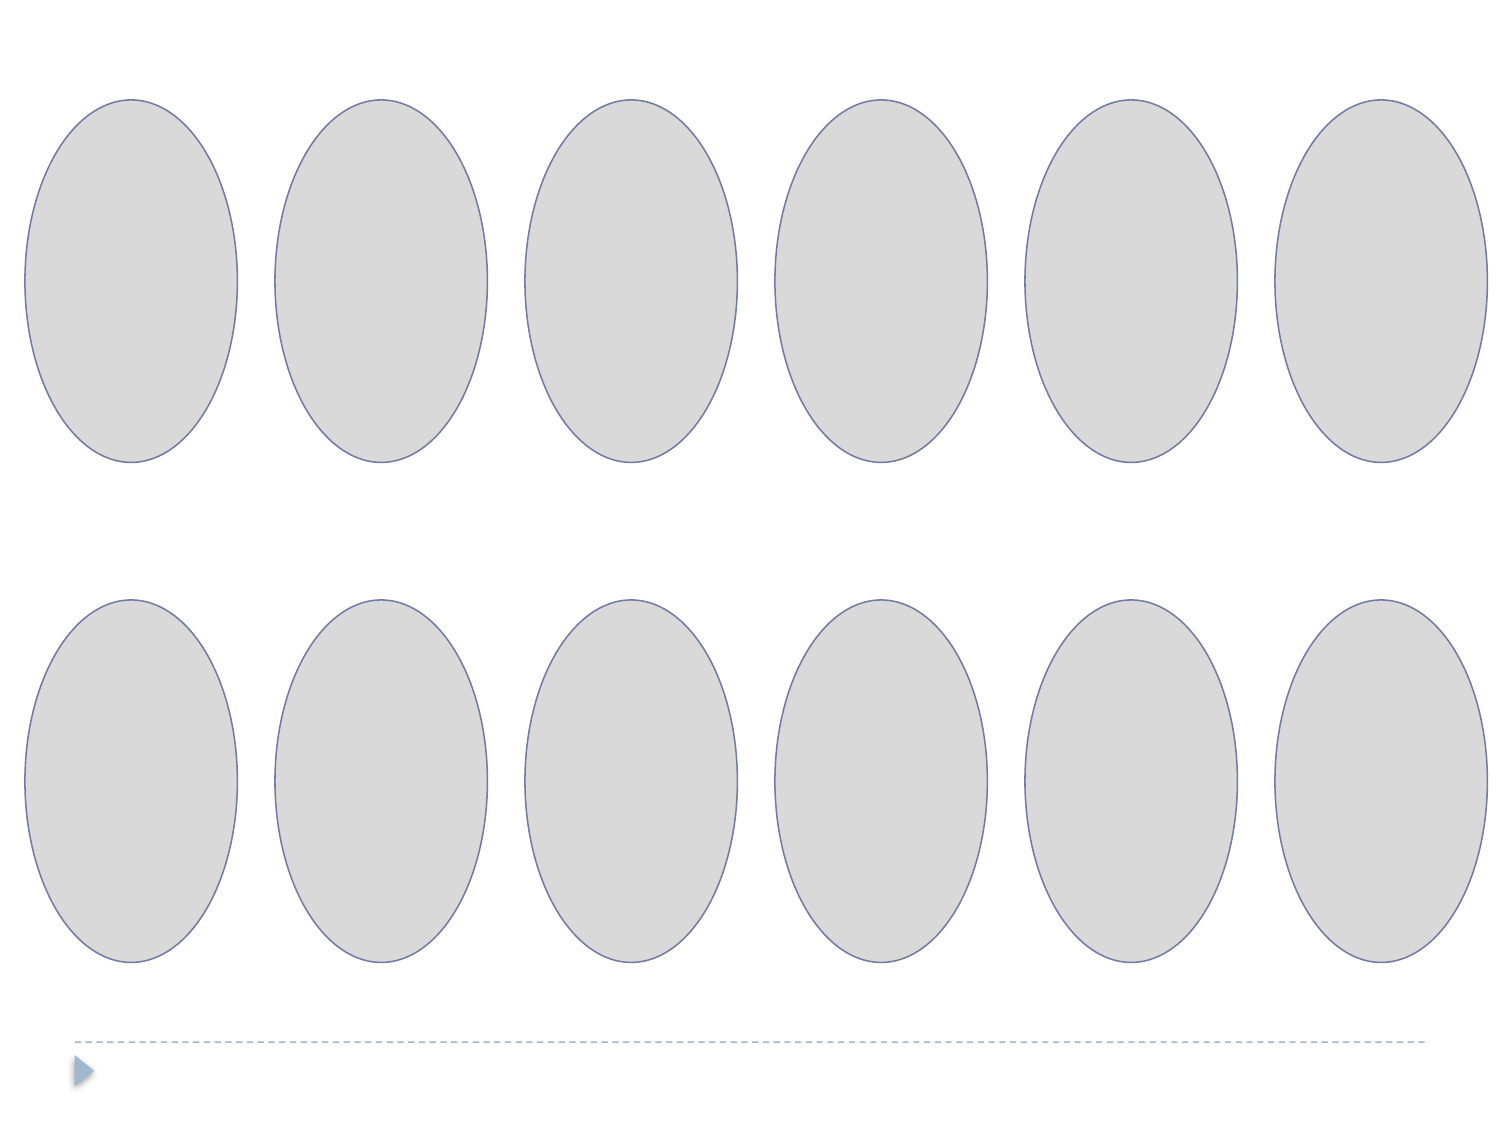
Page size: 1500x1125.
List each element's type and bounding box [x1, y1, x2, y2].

text_box [774, 599, 989, 964]
text_box [24, 599, 239, 964]
text_box [524, 599, 739, 964]
text_box [1024, 99, 1239, 464]
text_box [1274, 99, 1489, 464]
text_box [274, 599, 489, 964]
text_box [1024, 599, 1239, 964]
text_box [774, 99, 989, 464]
text_box [1274, 599, 1489, 964]
text_box [24, 99, 239, 464]
text_box [524, 99, 739, 464]
text_box [274, 99, 489, 464]
